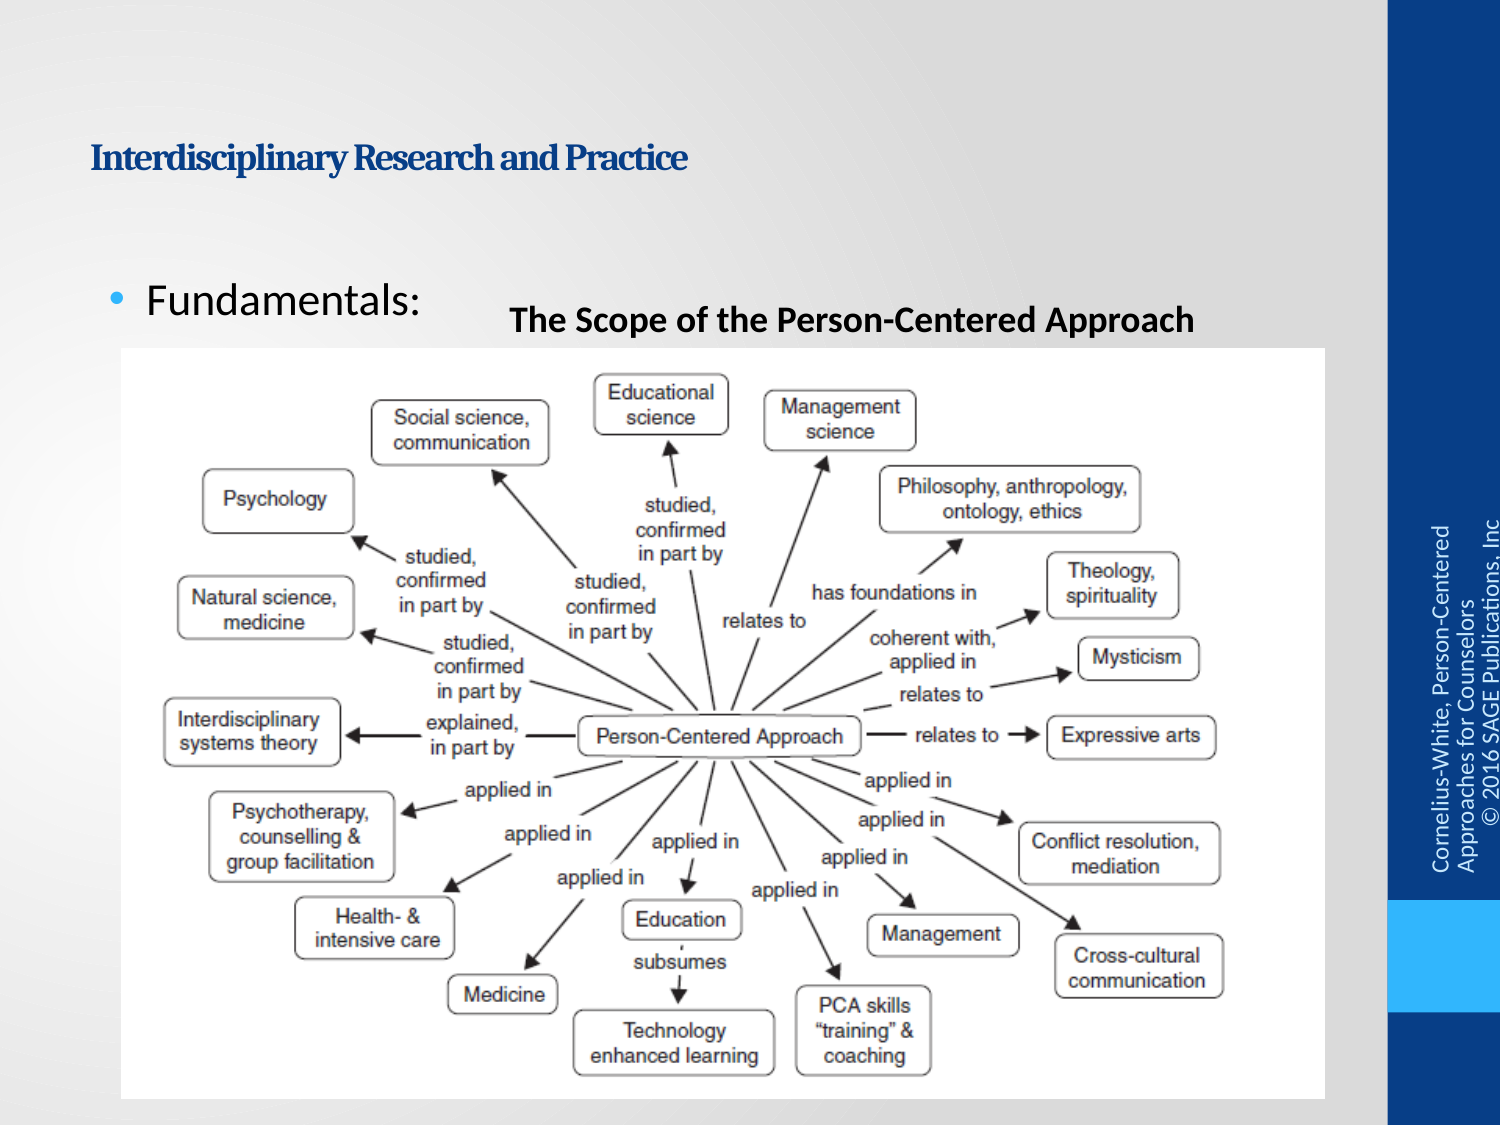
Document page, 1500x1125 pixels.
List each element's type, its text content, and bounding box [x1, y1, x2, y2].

picture [121, 347, 1326, 1099]
text_box The Scope of the Person-Centered Approach [494, 287, 1219, 340]
title Interdisciplinary Research and Practice [75, 123, 1325, 233]
footer Cornelius-White, Person-Centered Approaches for Counselors © 2016 SAGE Publications, Inc. [1408, 500, 1469, 889]
list Fundamentals: [75, 262, 1325, 1050]
